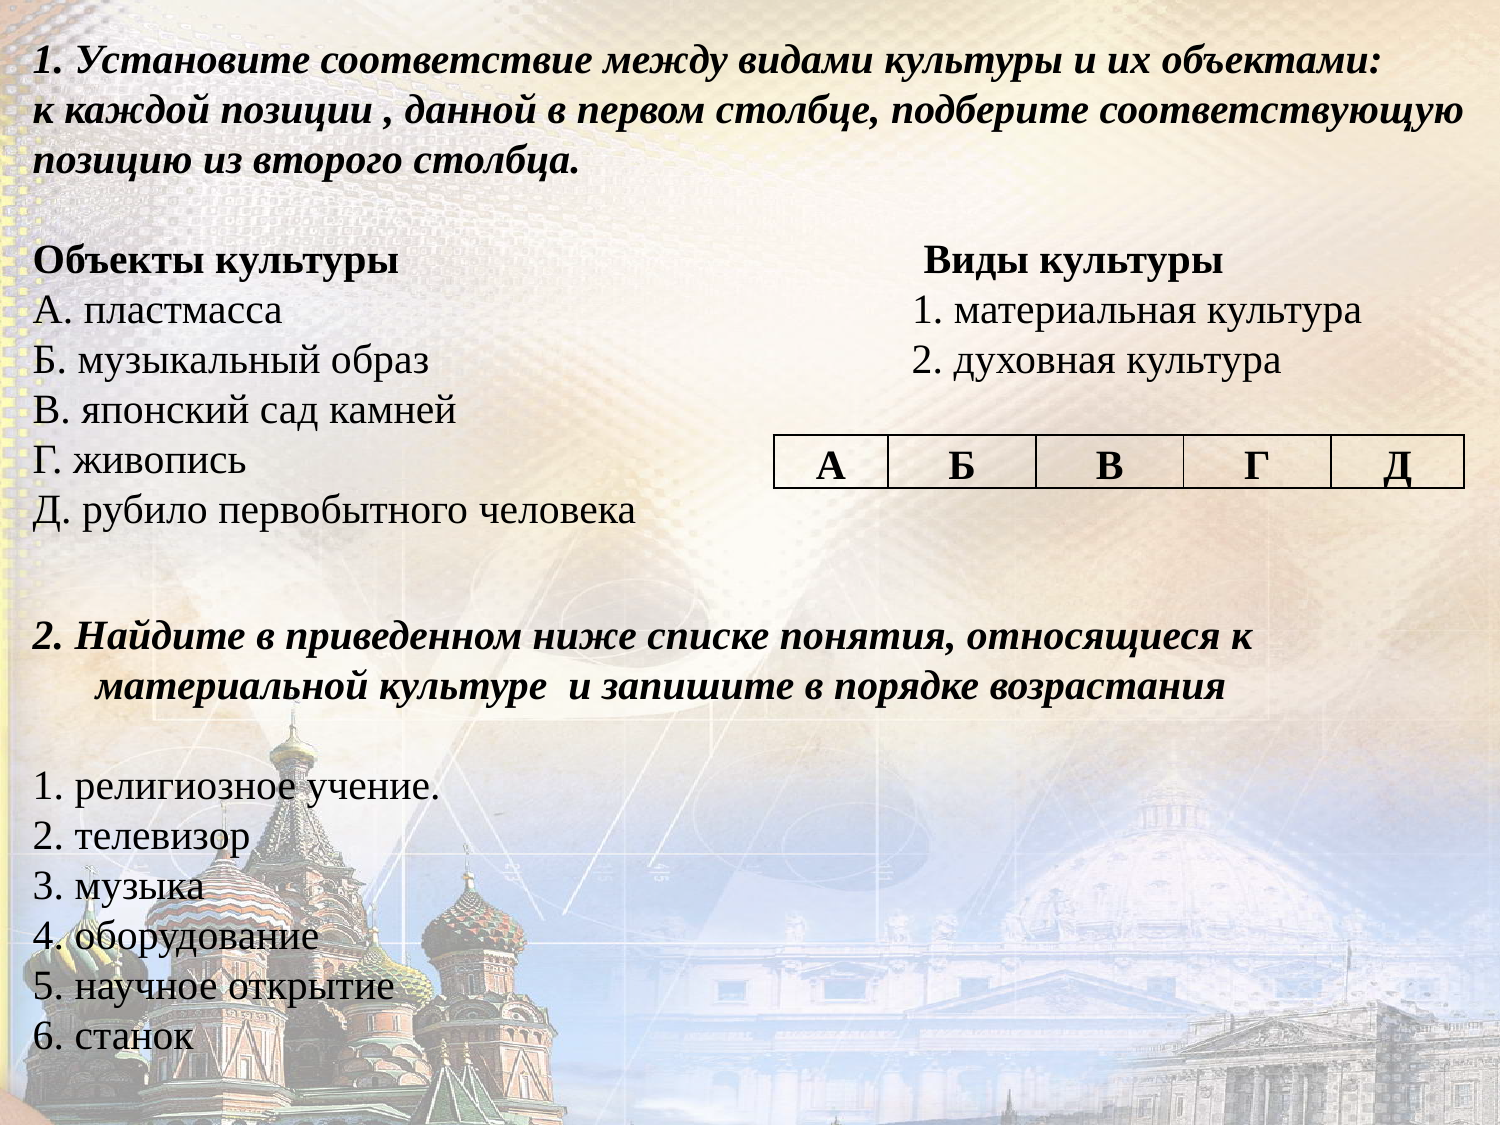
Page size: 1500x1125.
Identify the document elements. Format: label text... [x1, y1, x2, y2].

text_box 1. Установите соответствие между видами культуры и их объектами: к каждой позиции , данной в первом столбце, подберите соответствующую позицию из второго столбца. Объекты культуры Виды культуры А. пластмасса 1. материальная культура Б. музыкальный образ 2. духовная культура В. японский сад камней Г. живопись Д. рубило первобытного человека [17, 24, 1500, 540]
text_box 2. Найдите в приведенном ниже списке понятия, относящиеся к материальной культуре и запишите в порядке возрастания 1. религиозное учение. 2. телевизор 3. музыка 4. оборудование 5. научное открытие 6. станок [17, 600, 1500, 1066]
